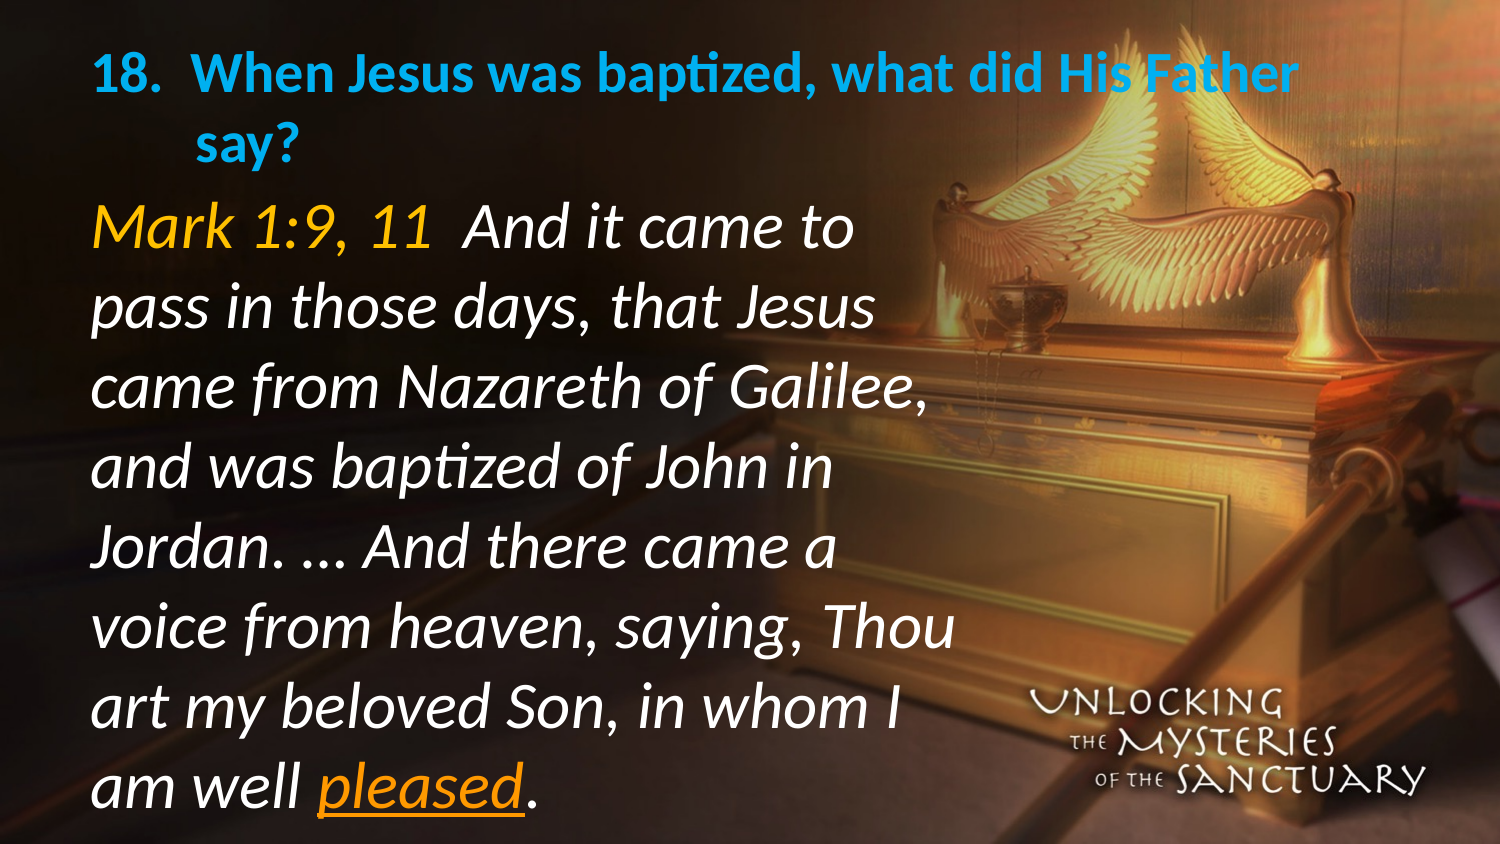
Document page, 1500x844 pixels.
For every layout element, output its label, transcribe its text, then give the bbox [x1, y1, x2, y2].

picture [0, 0, 1500, 844]
list Mark 1:9, 11 And it came to pass in those days, that Jesus came from Nazareth of Galilee, and was baptized of John in Jordan. … And there came a voice from heaven, saying, Thou art my beloved Son, in whom I am well pleased. [75, 174, 978, 844]
title 18. When Jesus was baptized, what did His Father say? [75, 33, 1425, 175]
